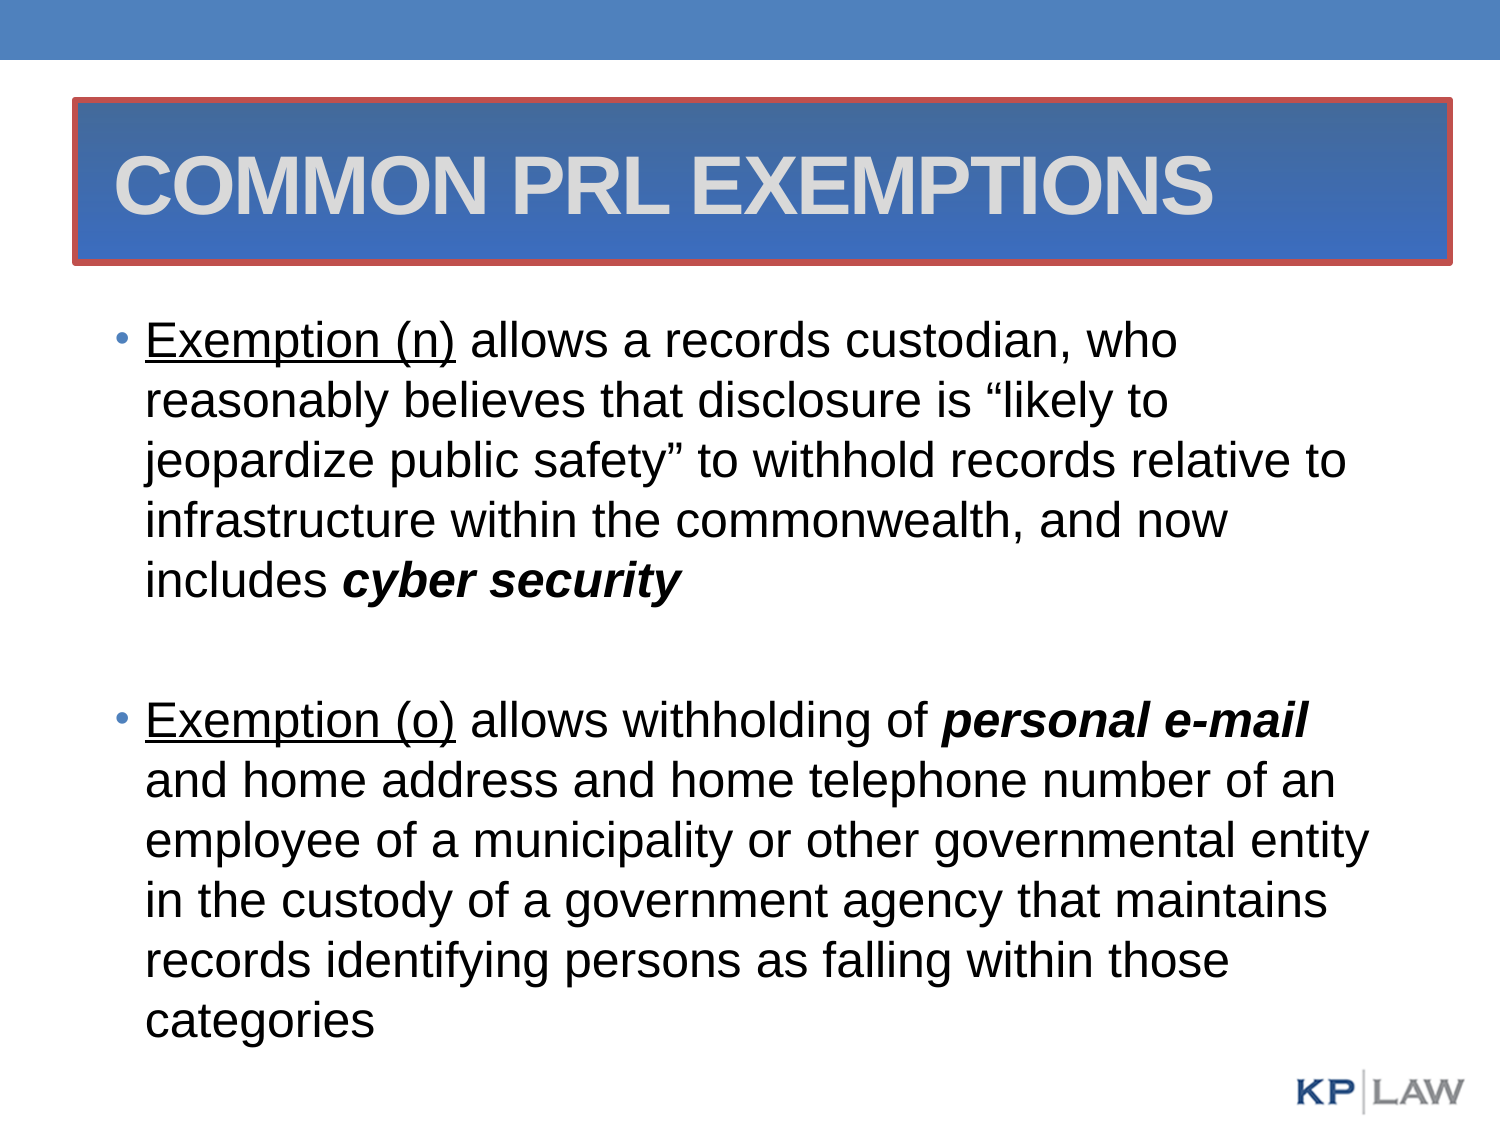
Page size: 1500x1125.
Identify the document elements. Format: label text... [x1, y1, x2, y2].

list Exemption (n) allows a records custodian, who reasonably believes that disclosure is “likely to jeopardize public safety” to withhold records relative to infrastructure within the commonwealth, and now includes cyber security Exemption (o) allows withholding of personal e-mail and home address and home telephone number of an employee of a municipality or other governmental entity in the custody of a government agency that maintains records identifying persons as falling within those categories [99, 299, 1413, 1100]
picture [1288, 1066, 1475, 1117]
text_box Common PRL exemptions [75, 99, 1450, 263]
